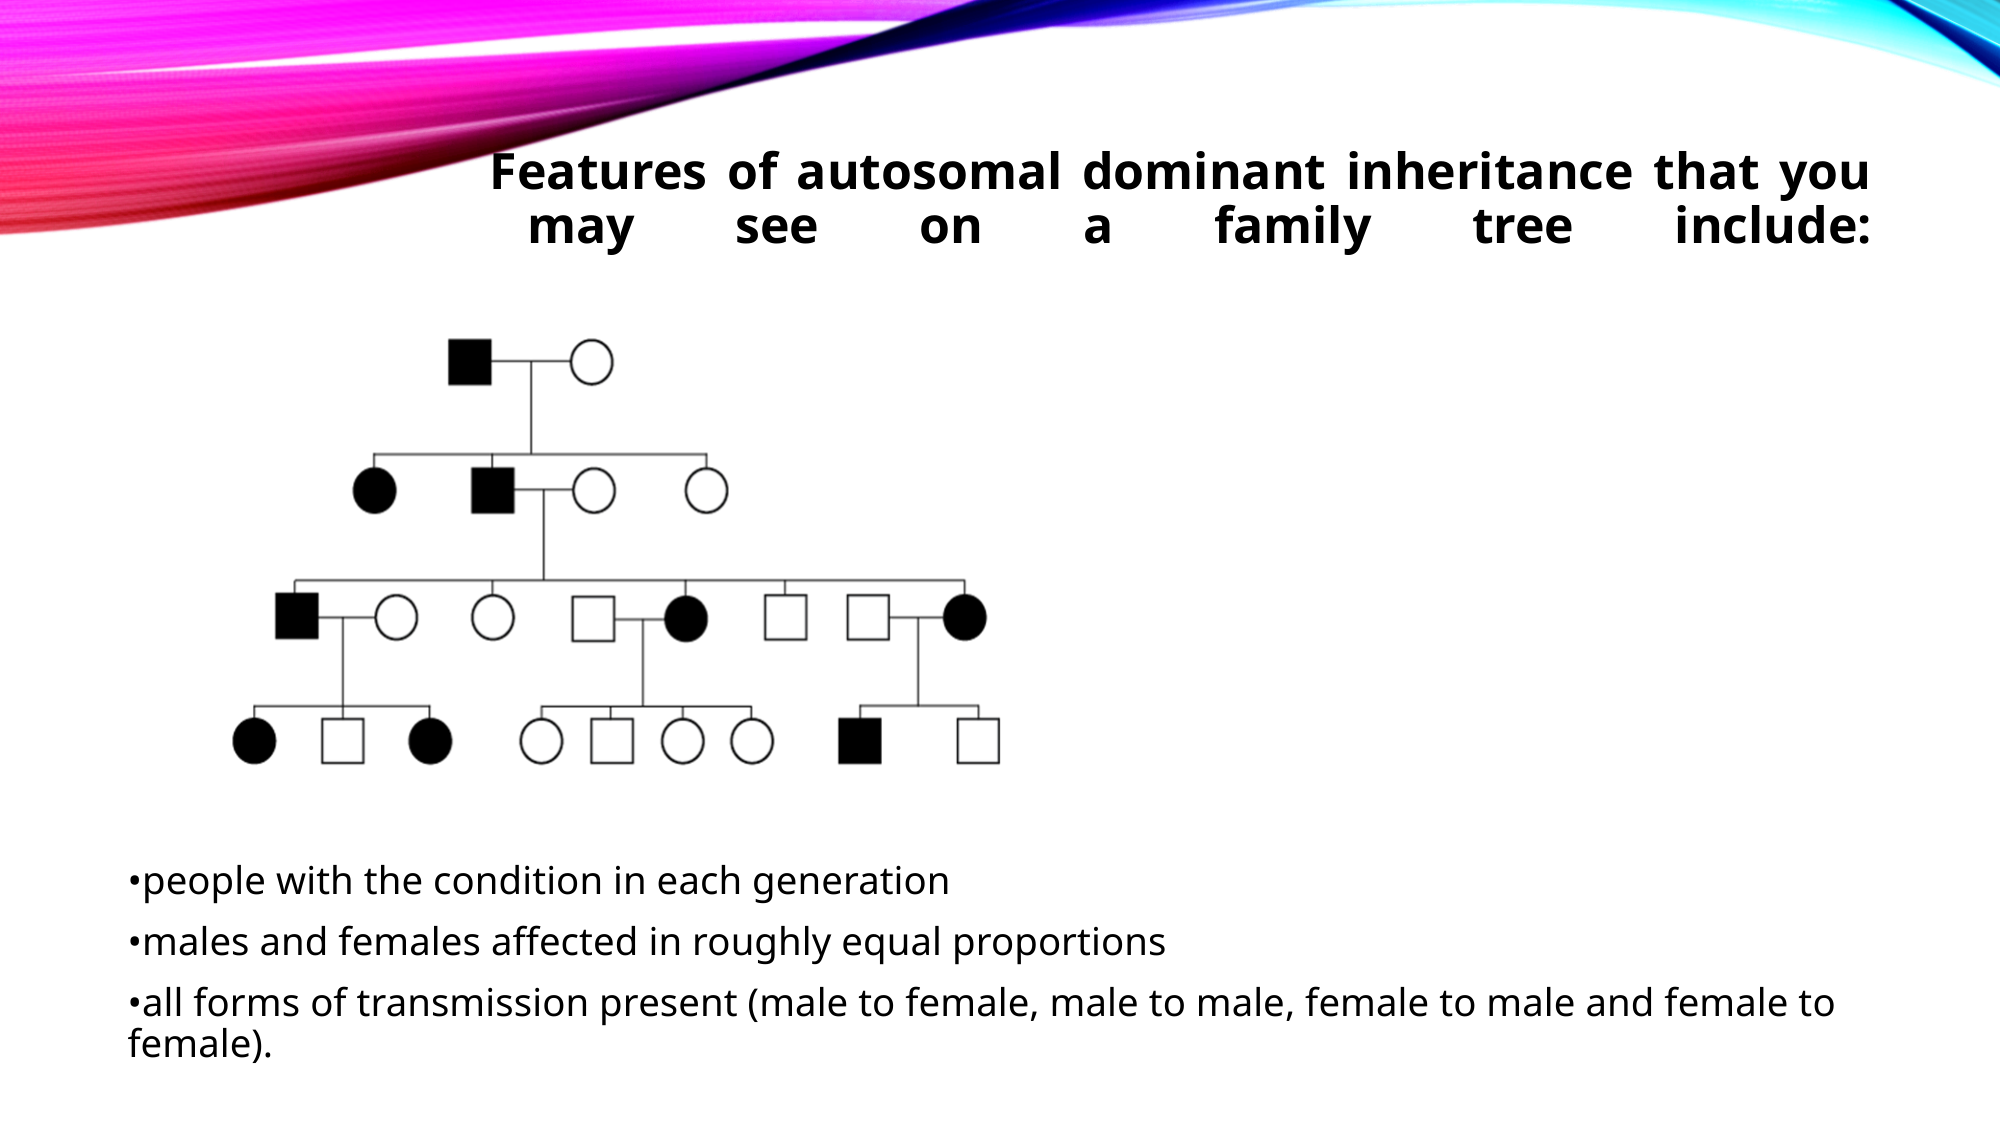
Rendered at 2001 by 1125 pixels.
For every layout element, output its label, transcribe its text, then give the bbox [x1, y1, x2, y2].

picture [0, 0, 2000, 237]
picture [206, 322, 1019, 790]
list •people with the condition in each generation •males and females affected in roughly equal proportions •all forms of transmission present (male to female, male to male, female to male and female to female). [112, 788, 1888, 1075]
title Features of autosomal dominant inheritance that you may see on a family tree include: [474, 191, 1888, 269]
picture [1910, 0, 2000, 45]
picture [1890, 0, 2000, 75]
